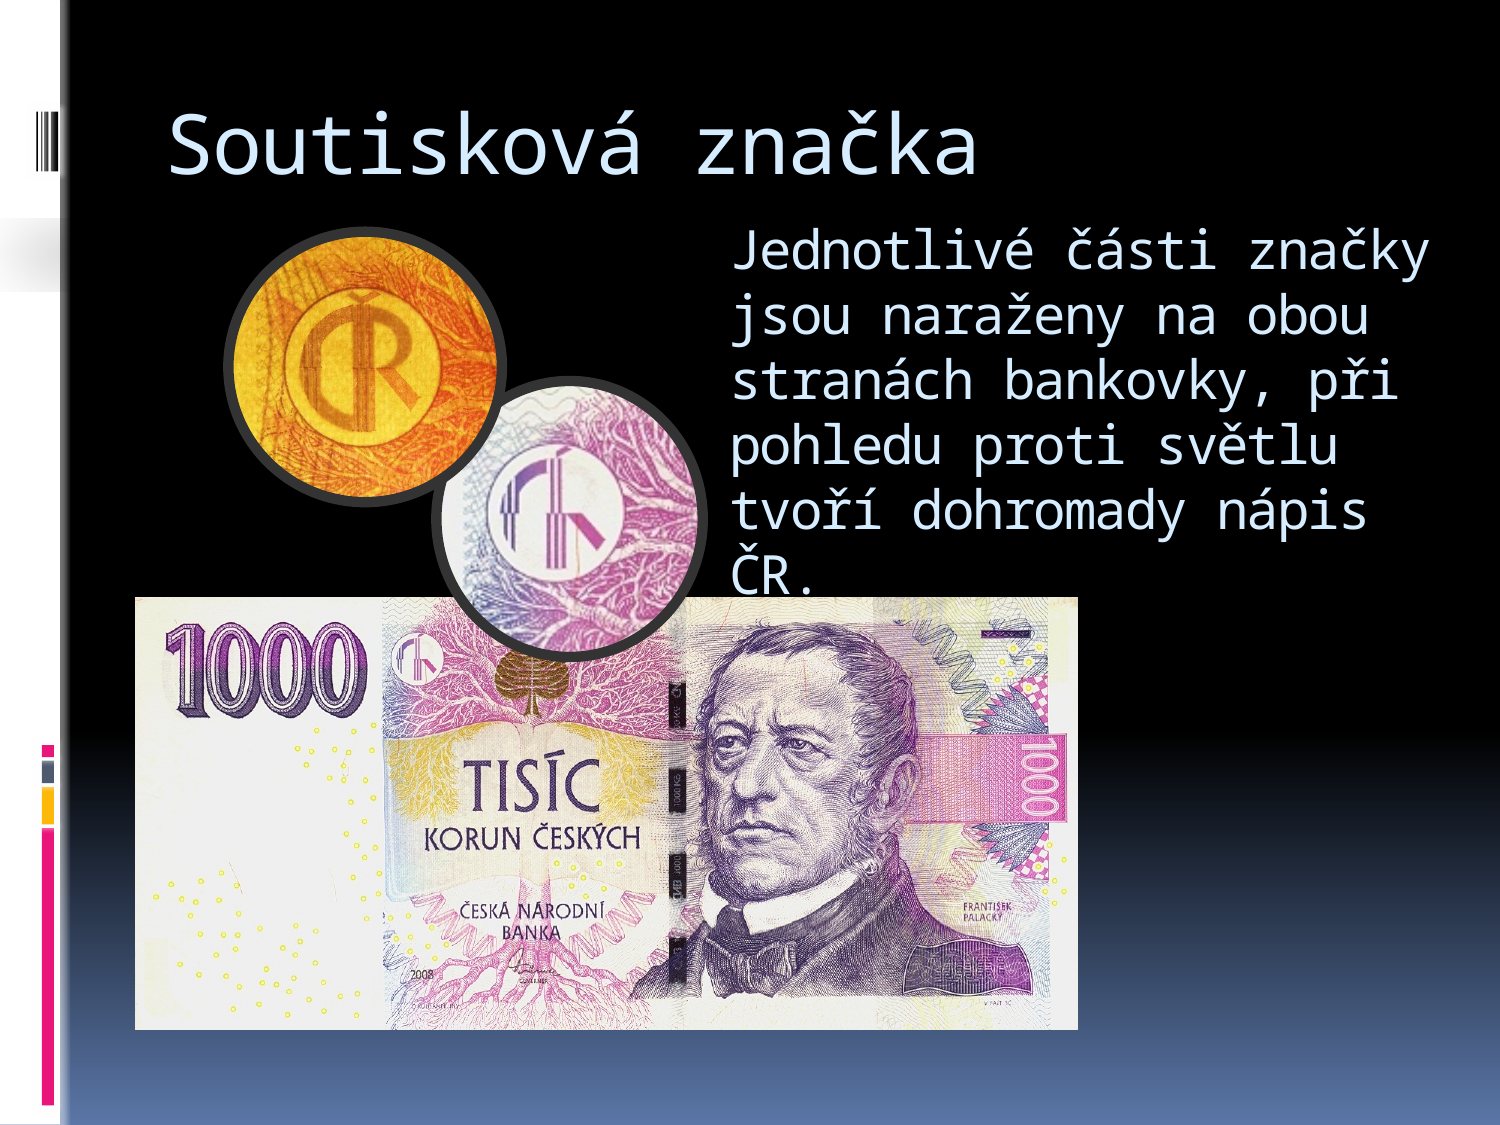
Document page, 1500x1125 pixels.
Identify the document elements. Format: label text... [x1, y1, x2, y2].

title Soutisková značka [150, 83, 1425, 234]
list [135, 597, 1079, 1030]
picture [435, 380, 704, 658]
text_box Jednotlivé části značky jsou naraženy na obou stranách bankovky, při pohledu proti světlu tvoří dohromady nápis ČR. [714, 208, 1450, 575]
picture [227, 231, 503, 503]
